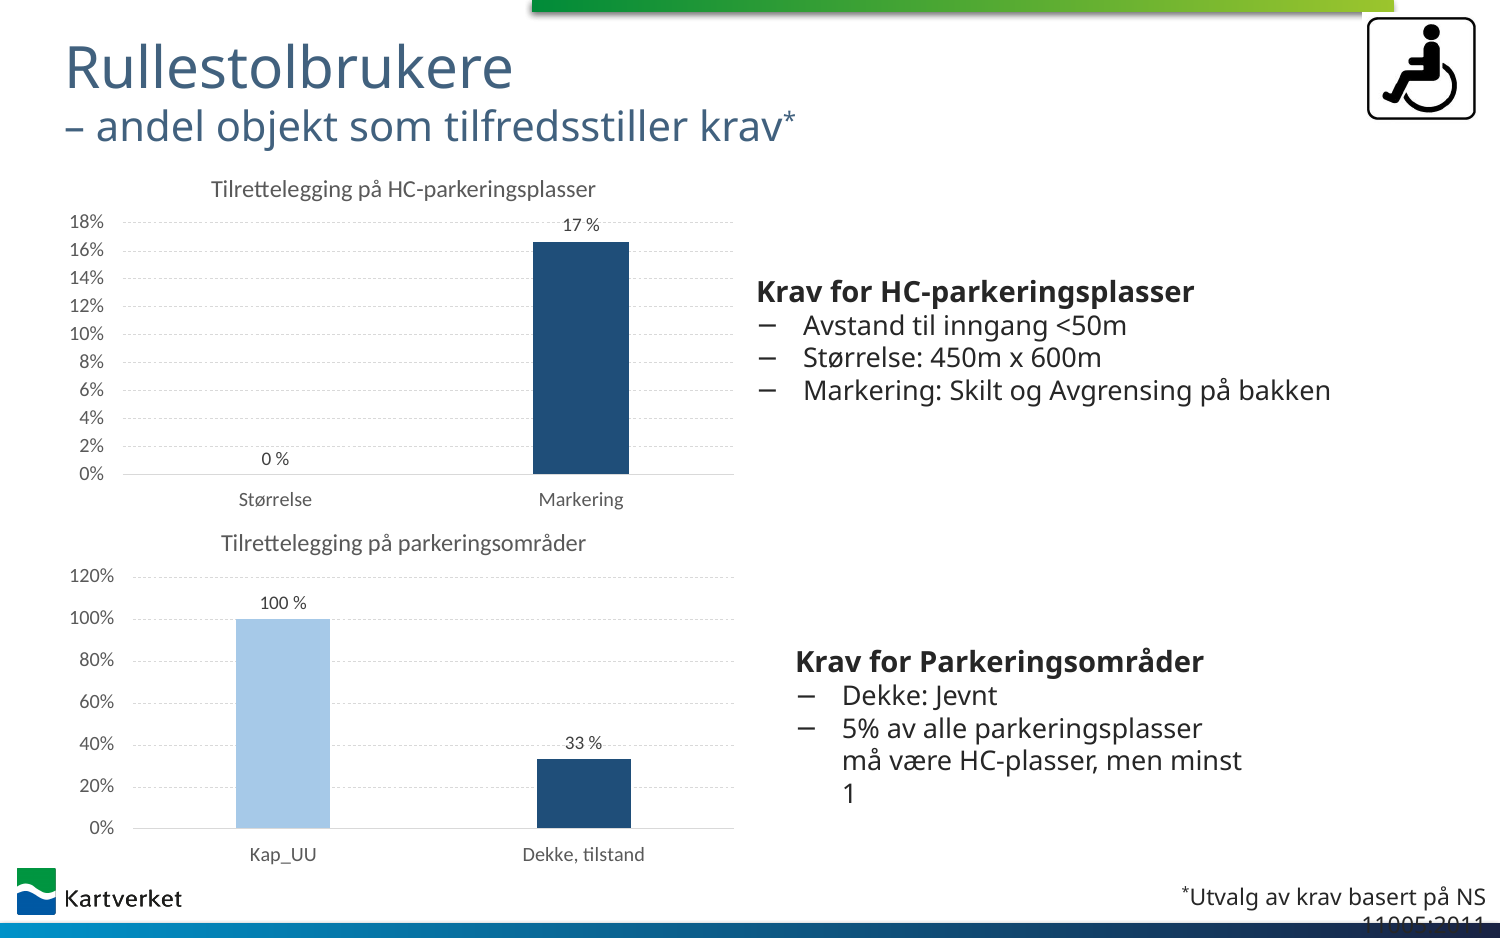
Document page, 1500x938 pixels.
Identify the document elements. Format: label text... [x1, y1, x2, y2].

picture [1362, 12, 1481, 126]
text_box Krav for HC-parkeringsplasser Avstand til inngang <50m Størrelse: 450m x 600m Markering: Skilt og Avgrensing på bakken [750, 265, 1346, 413]
text_box Krav for Parkeringsområder Dekke: Jevnt 5% av alle parkeringsplasser må være HC-plasser, men minst 1 [780, 636, 1261, 816]
picture [62, 520, 746, 874]
text_box Rullestolbrukere – andel objekt som tilfredsstiller krav* [49, 25, 1431, 158]
picture [62, 166, 746, 519]
text_box *Utvalg av krav basert på NS 11005:2011 [1068, 873, 1500, 938]
